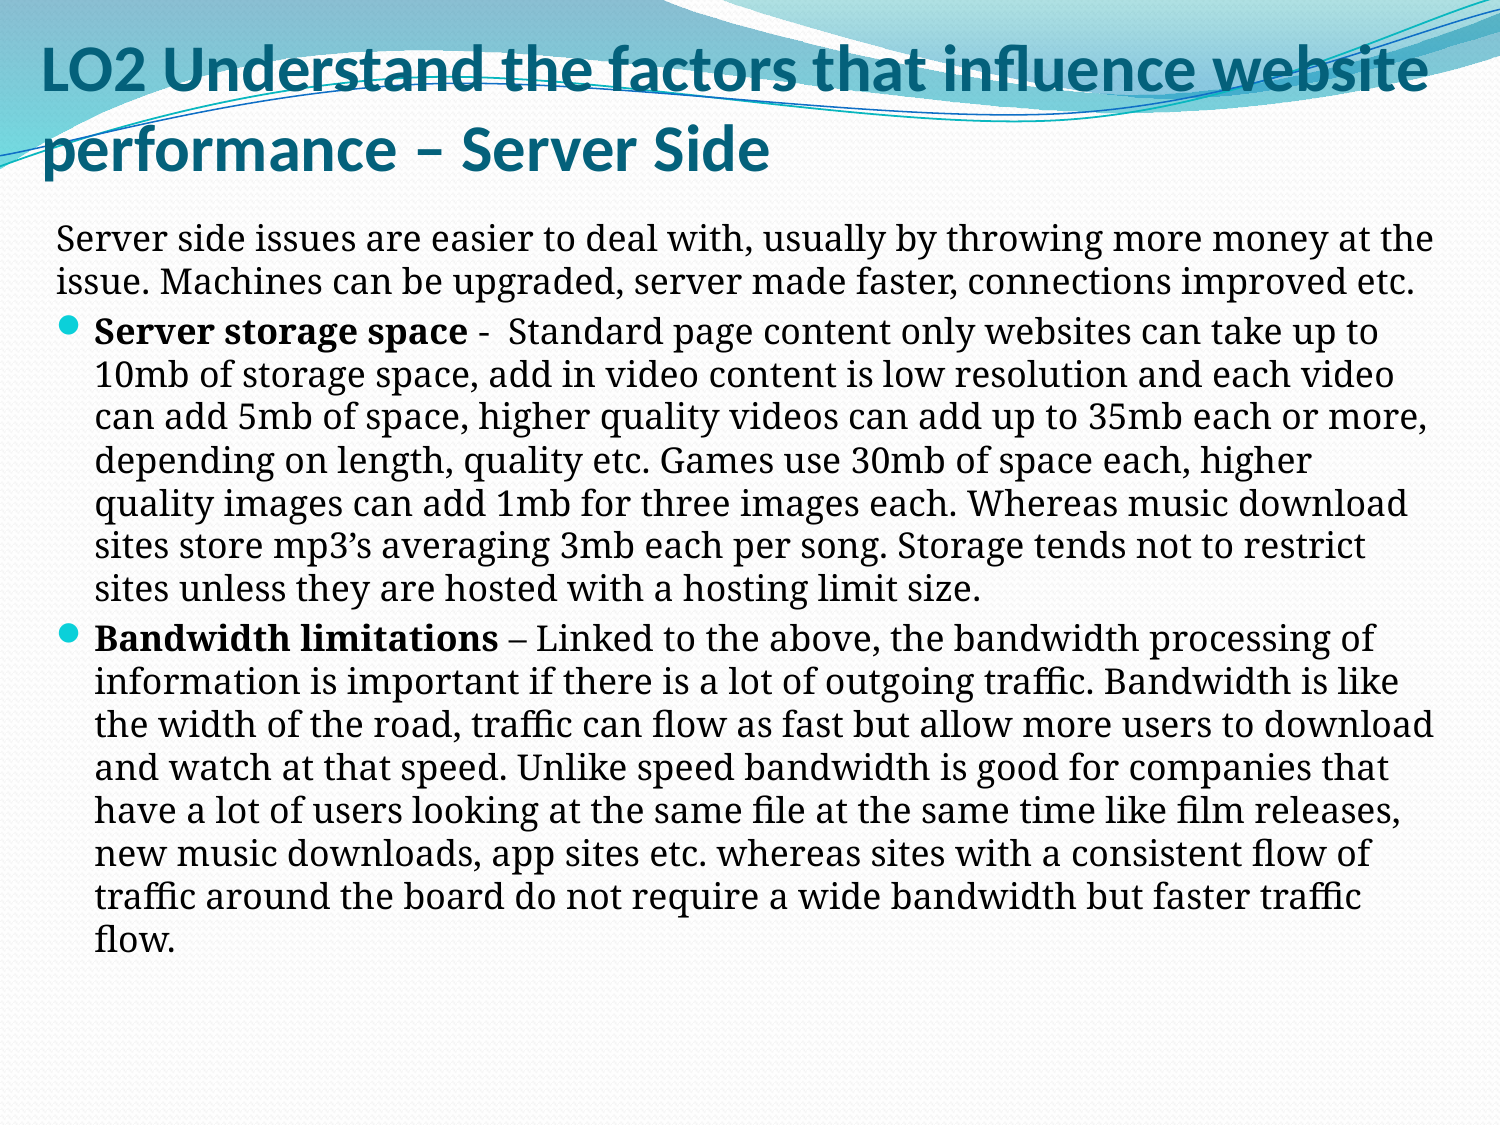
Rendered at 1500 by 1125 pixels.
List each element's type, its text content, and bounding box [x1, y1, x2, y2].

title LO2 Understand the factors that influence website performance – Server Side [41, 30, 1459, 185]
list Server side issues are easier to deal with, usually by throwing more money at the issue. Machines can be upgraded, server made faster, connections improved etc. Server storage space - Standard page content only websites can take up to 10mb of storage space, add in video content is low resolution and each video can add 5mb of space, higher quality videos can add up to 35mb each or more, depending on length, quality etc. Games use 30mb of space each, higher quality images can add 1mb for three images each. Whereas music download sites store mp3’s averaging 3mb each per song. Storage tends not to restrict sites unless they are hosted with a hosting limit size. Bandwidth limitations – Linked to the above, the bandwidth processing of information is important if there is a lot of outgoing traffic. Bandwidth is like the width of the road, traffic can flow as fast but allow more users to download and watch at that speed. Unlike speed bandwidth is good for companies that have a lot of users looking at the same file at the same time like film releases, new music downloads, app sites etc. whereas sites with a consistent flow of traffic around the board do not require a wide bandwidth but faster traffic flow. [41, 208, 1459, 1012]
